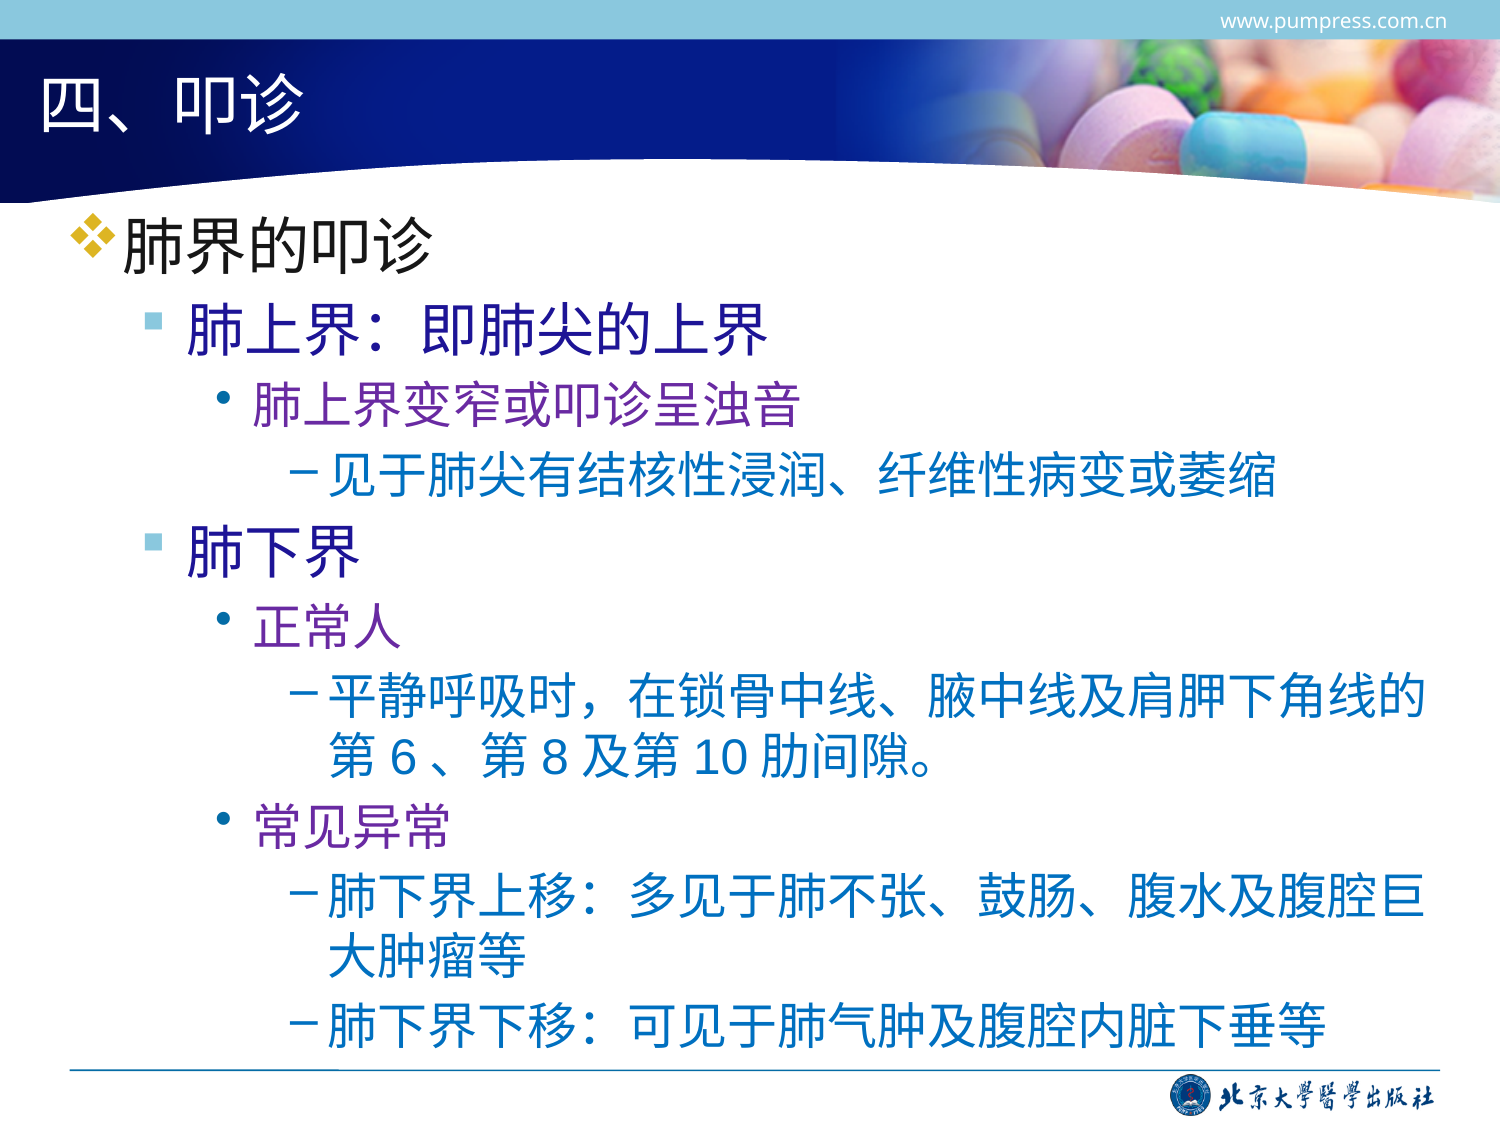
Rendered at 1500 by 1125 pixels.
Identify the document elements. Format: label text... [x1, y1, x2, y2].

picture [1170, 1074, 1436, 1118]
picture [0, 40, 1500, 203]
title 四、叩诊 [23, 56, 1349, 149]
slide_number www.pumpress.com.cn [1024, 0, 1463, 38]
list 肺界的叩诊 肺上界：即肺尖的上界 肺上界变窄或叩诊呈浊音 见于肺尖有结核性浸润、纤维性病变或萎缩 肺下界 正常人 平静呼吸时，在锁骨中线、腋中线及肩胛下角线的第6、第8及第10肋间隙。 常见异常 肺下界上移：多见于肺不张、鼓肠、腹水及腹腔巨大肿瘤等 肺下界下移：可见于肺气肿及腹腔内脏下垂等 [50, 199, 1463, 1025]
